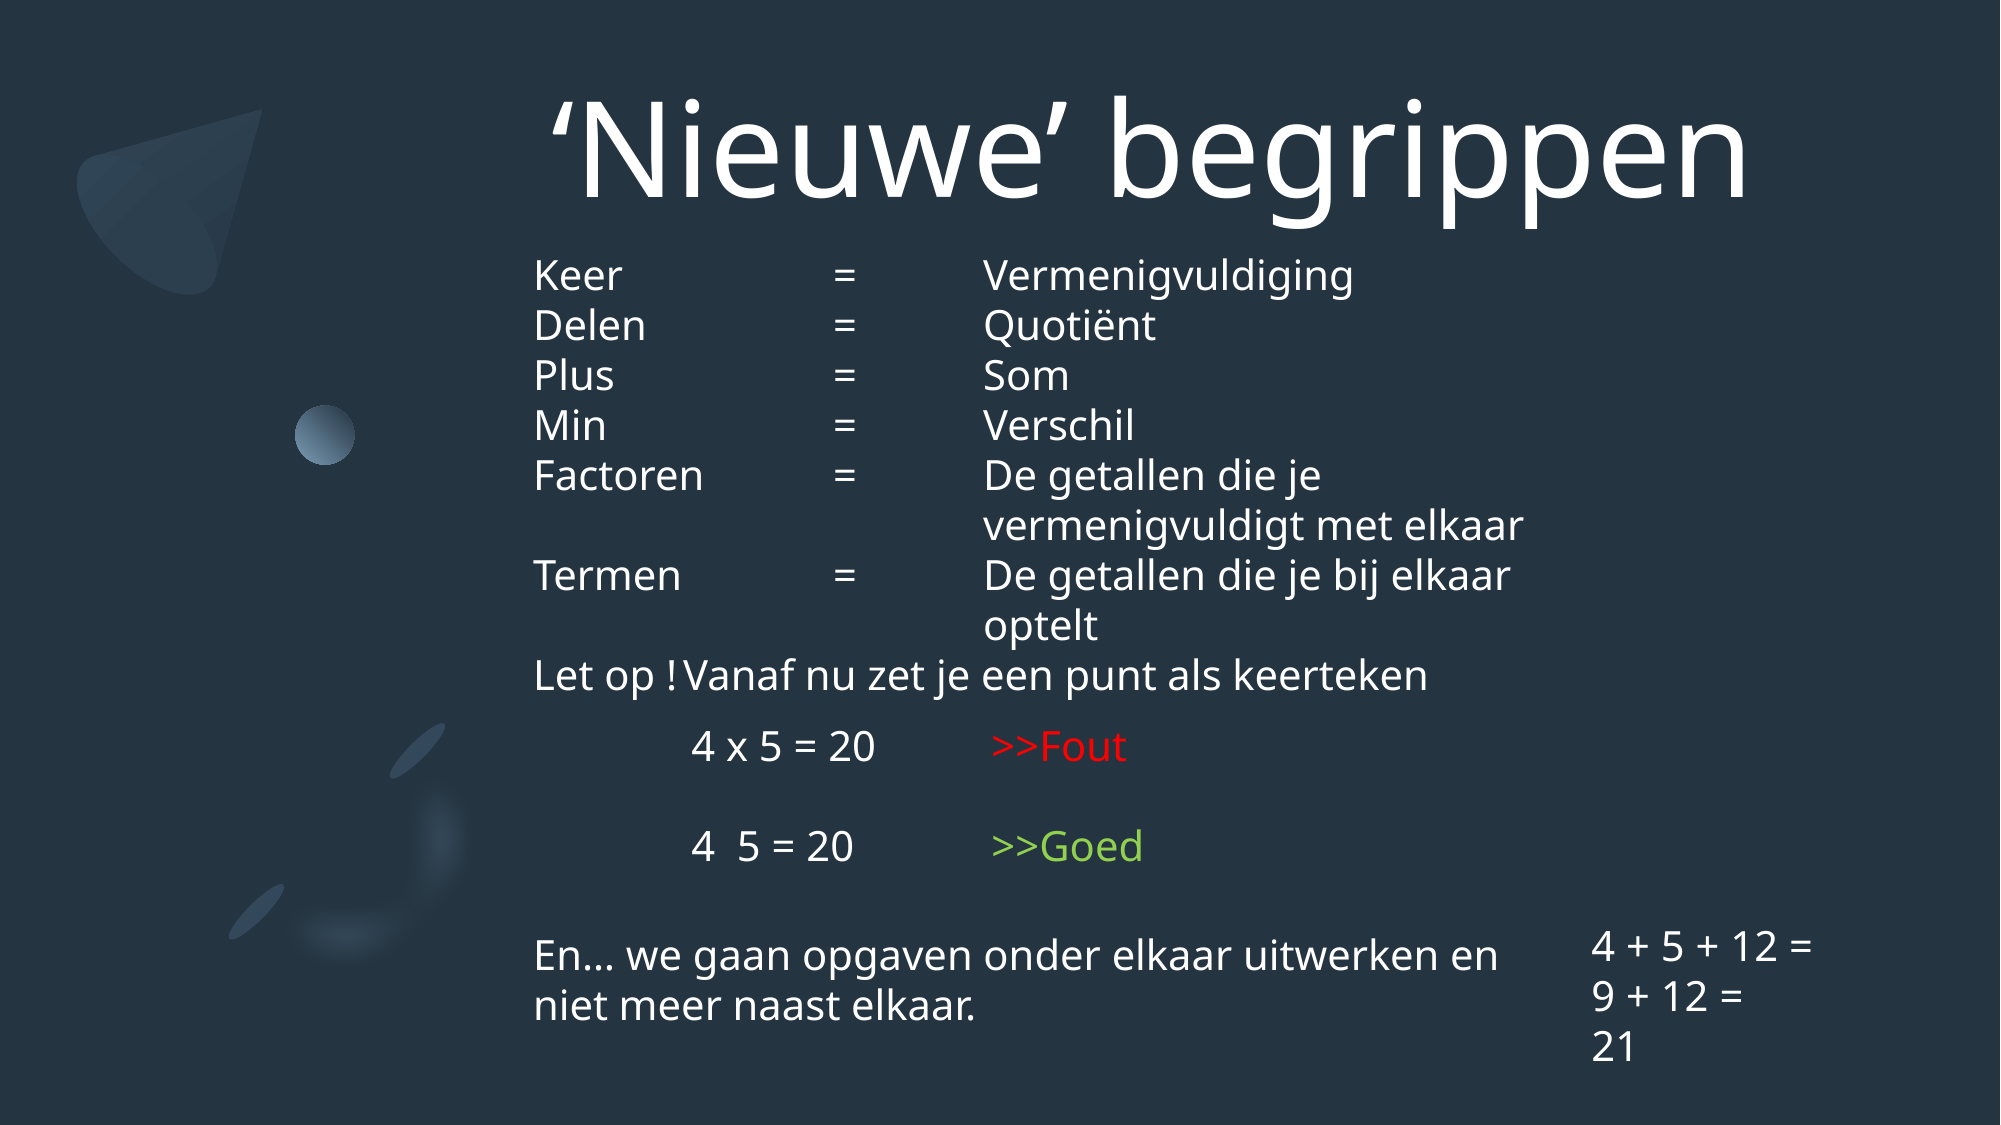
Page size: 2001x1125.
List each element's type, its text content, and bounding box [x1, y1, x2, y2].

text_box Keer = Vermenigvuldiging Delen = Quotiënt Plus = Som Min = Verschil Factoren = De getallen die je vermenigvuldigt met elkaar Termen = De getallen die je bij elkaar optelt Let op ! Vanaf nu zet je een punt als keerteken En… we gaan opgaven onder elkaar uitwerken en niet meer naast elkaar. [518, 241, 1577, 1037]
title ‘Nieuwe’ begrippen [551, 63, 1910, 549]
